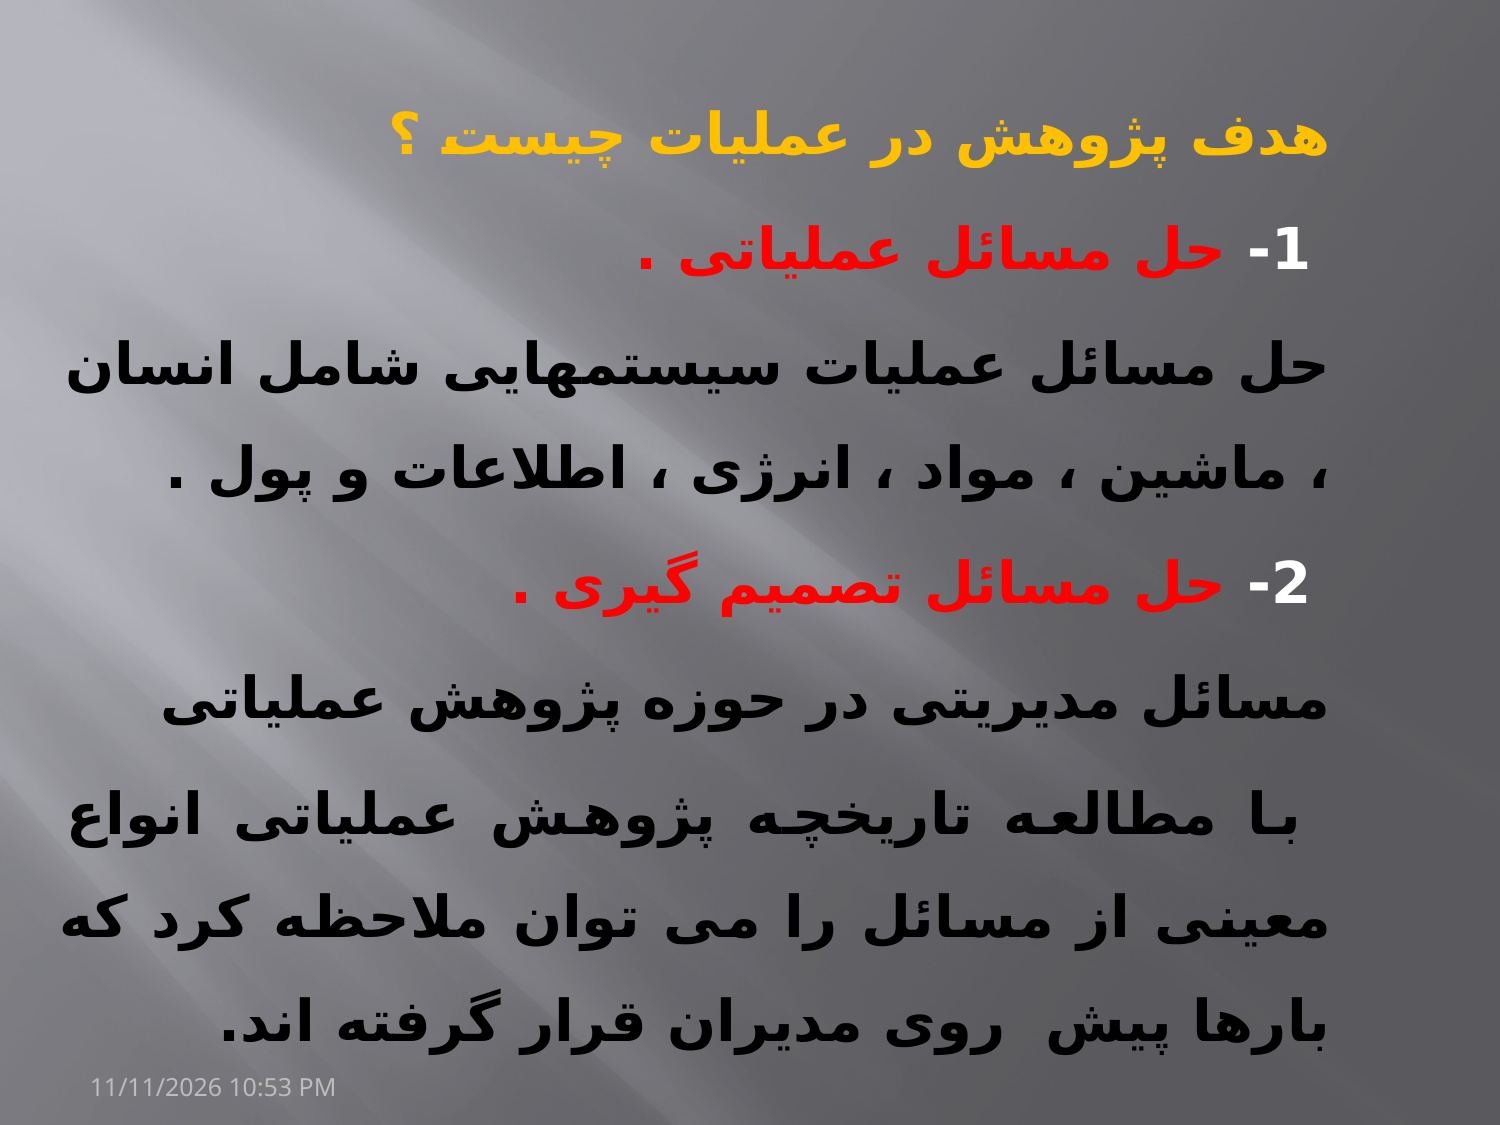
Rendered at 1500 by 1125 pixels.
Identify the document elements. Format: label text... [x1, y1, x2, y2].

list هدف پژوهش در عملیات چیست ؟ 1- حل مسائل عملیاتی . حل مسائل عملیات سیستمهایی شامل انسان ، ماشین ، مواد ، انرژی ، اطلاعات و پول . 2- حل مسائل تصمیم گیری . مسائل مدیریتی در حوزه پژوهش عملیاتی با مطالعه تاریخچه پژوهش عملیاتی انواع معینی از مسائل را می توان ملاحظه کرد که بارها پیش روی مدیران قرار گرفته اند. [41, 54, 1436, 1094]
slide_number 20/مارس/1 [75, 1052, 425, 1113]
